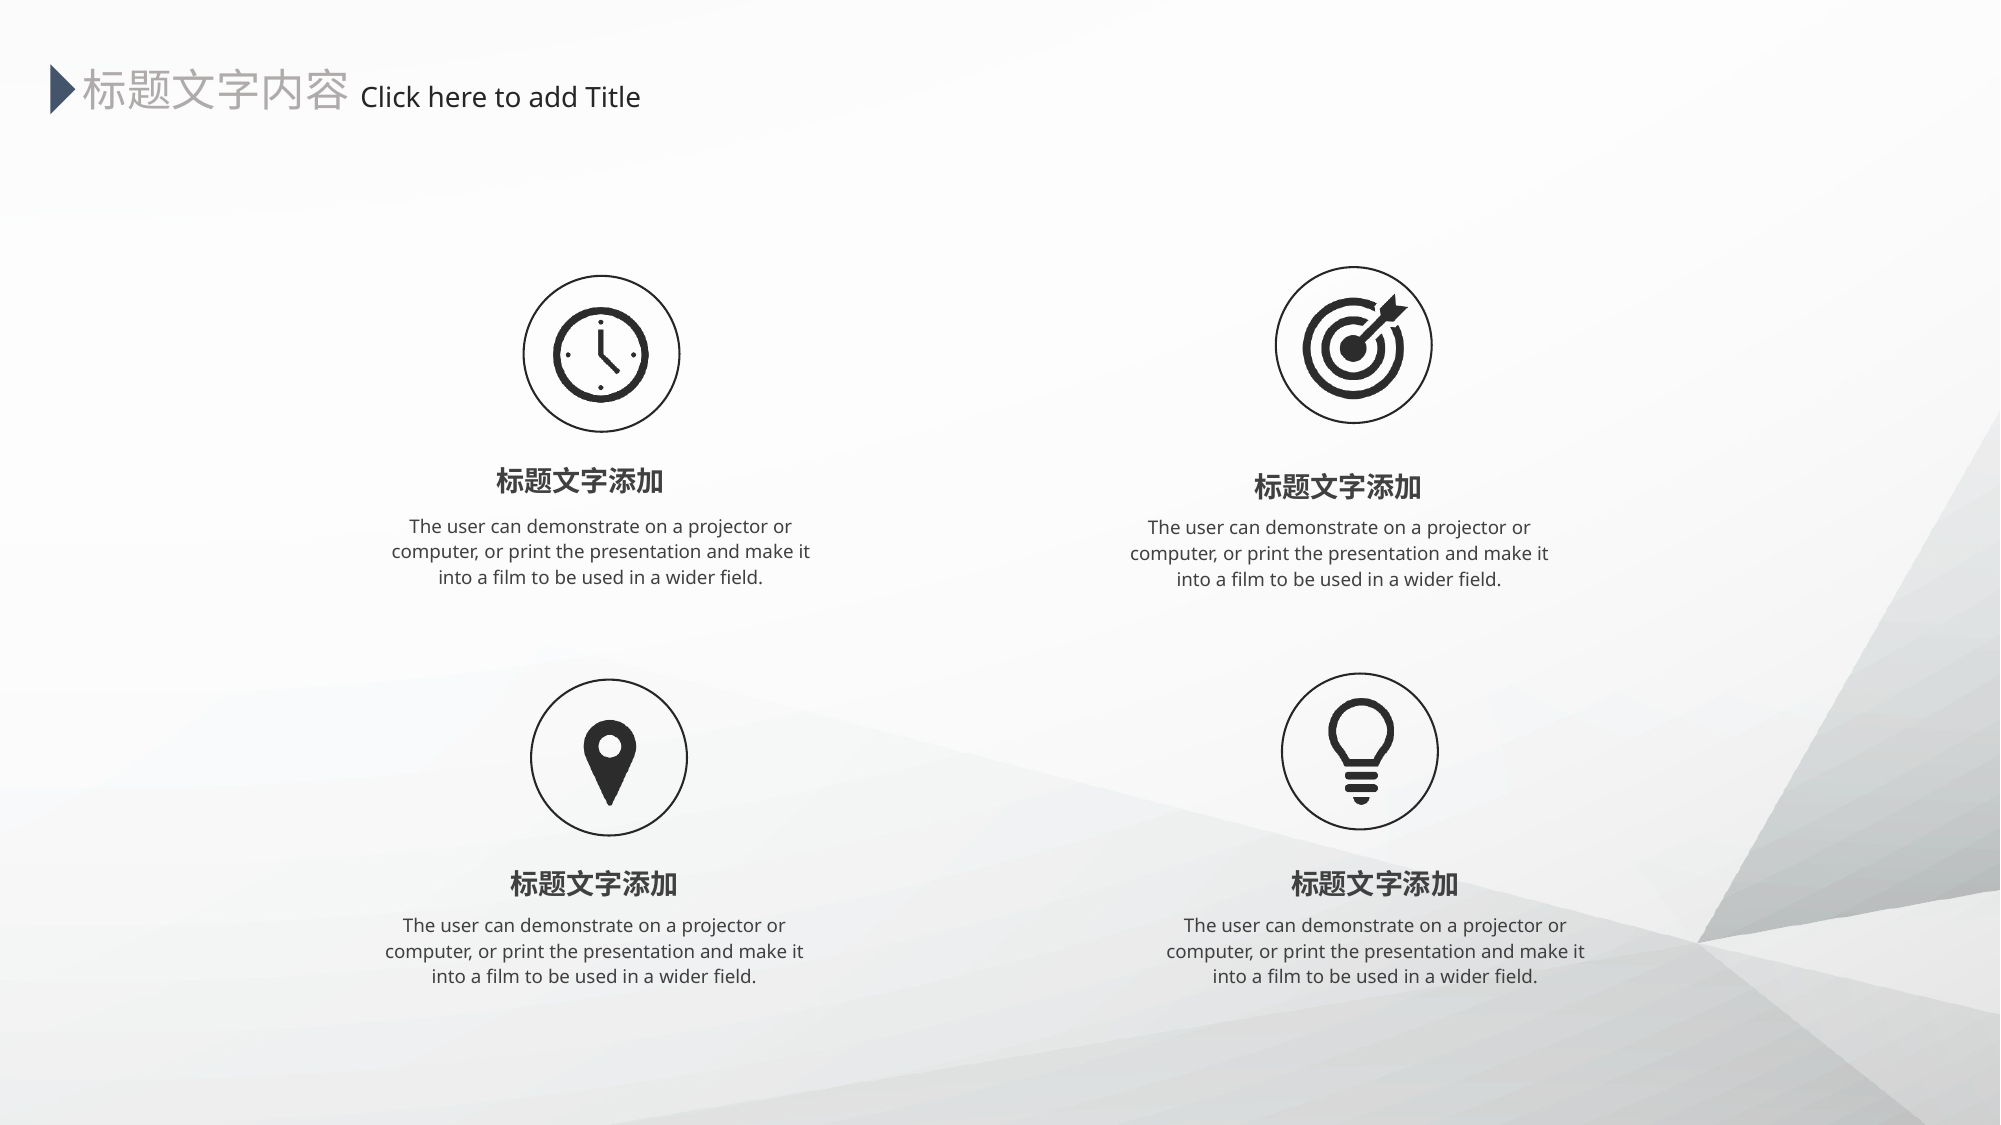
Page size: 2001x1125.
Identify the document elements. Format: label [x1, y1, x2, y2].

text_box [1280, 700, 1300, 803]
text_box [552, 678, 666, 702]
text_box [564, 823, 654, 837]
text_box [1310, 672, 1410, 690]
text_box [357, 852, 831, 994]
text_box [50, 54, 652, 124]
text_box [549, 274, 654, 294]
text_box [661, 301, 681, 406]
picture [0, 0, 2000, 1125]
text_box [1102, 454, 1576, 597]
text_box [551, 415, 652, 433]
text_box [670, 707, 689, 808]
text_box [363, 448, 838, 595]
text_box [530, 706, 549, 809]
text_box [1306, 266, 1402, 282]
text_box [1138, 852, 1612, 994]
text_box [1310, 411, 1398, 425]
text_box [1274, 297, 1291, 393]
text_box [1422, 702, 1439, 801]
text_box [1310, 813, 1410, 831]
text_box [522, 304, 540, 404]
text_box [1419, 300, 1433, 390]
